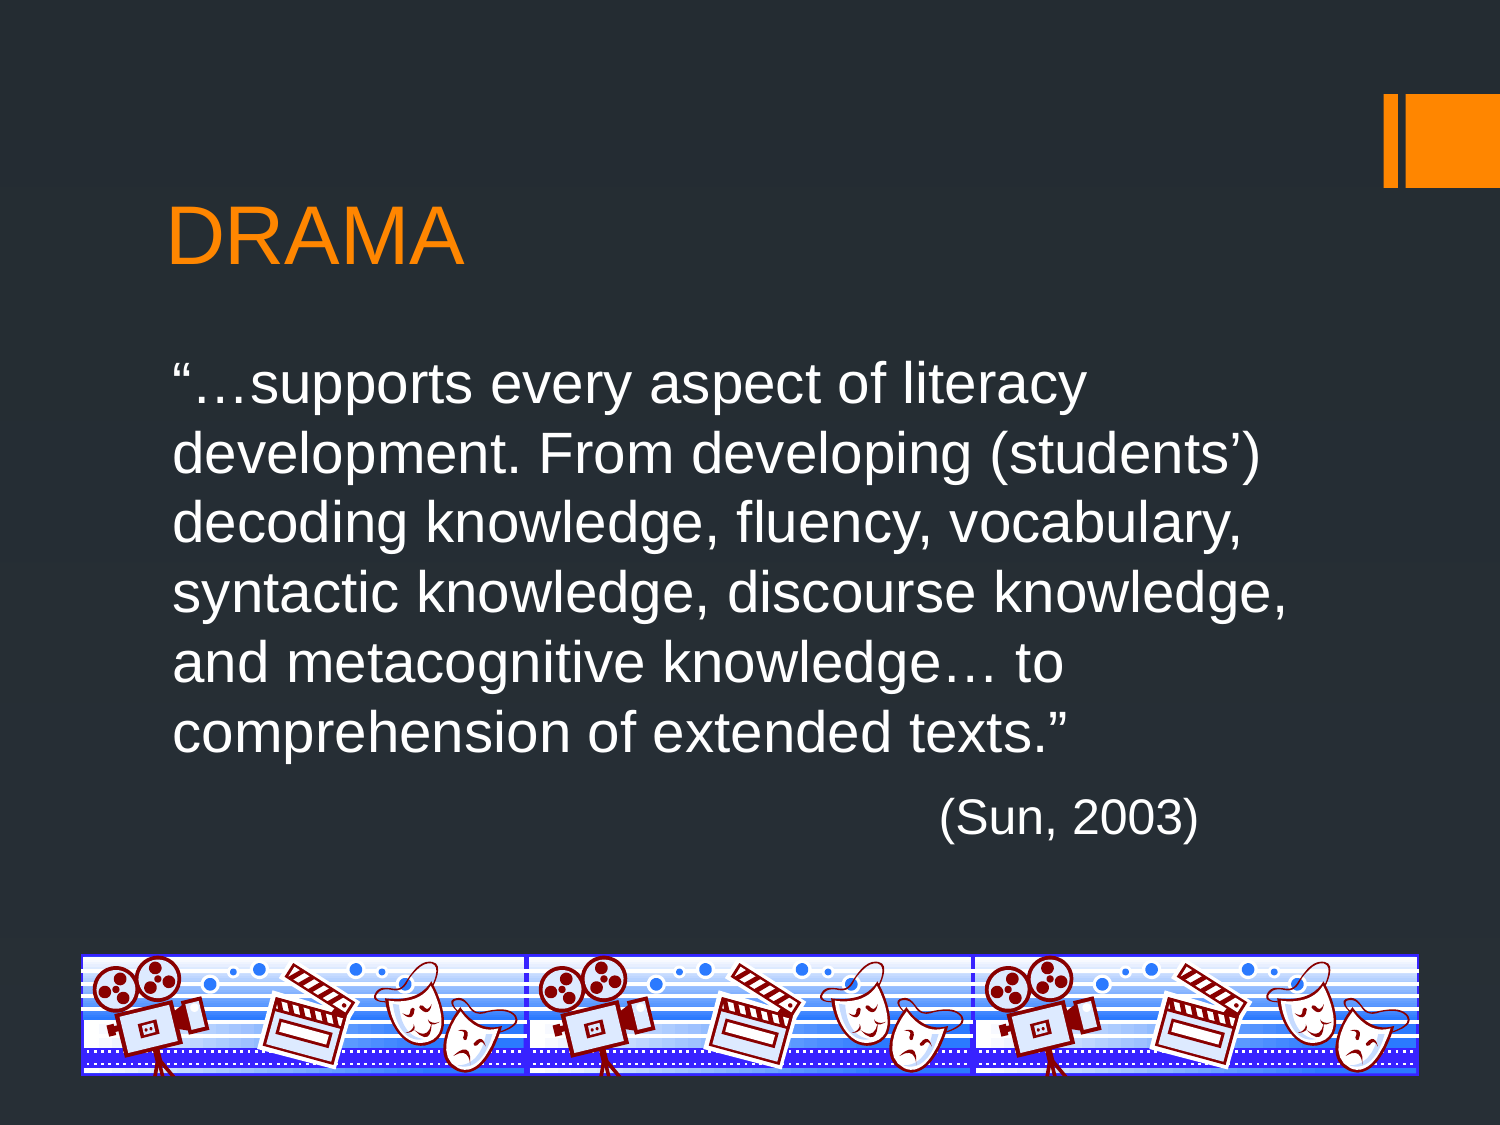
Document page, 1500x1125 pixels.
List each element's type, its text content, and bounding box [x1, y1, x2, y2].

picture [80, 953, 1420, 1077]
list “…supports every aspect of literacy development. From developing (students’) decoding knowledge, fluency, vocabulary, syntactic knowledge, discourse knowledge, and metacognitive knowledge… to comprehension of extended texts.” (Sun, 2003) [150, 337, 1350, 919]
title DRAMA [150, 99, 1350, 290]
